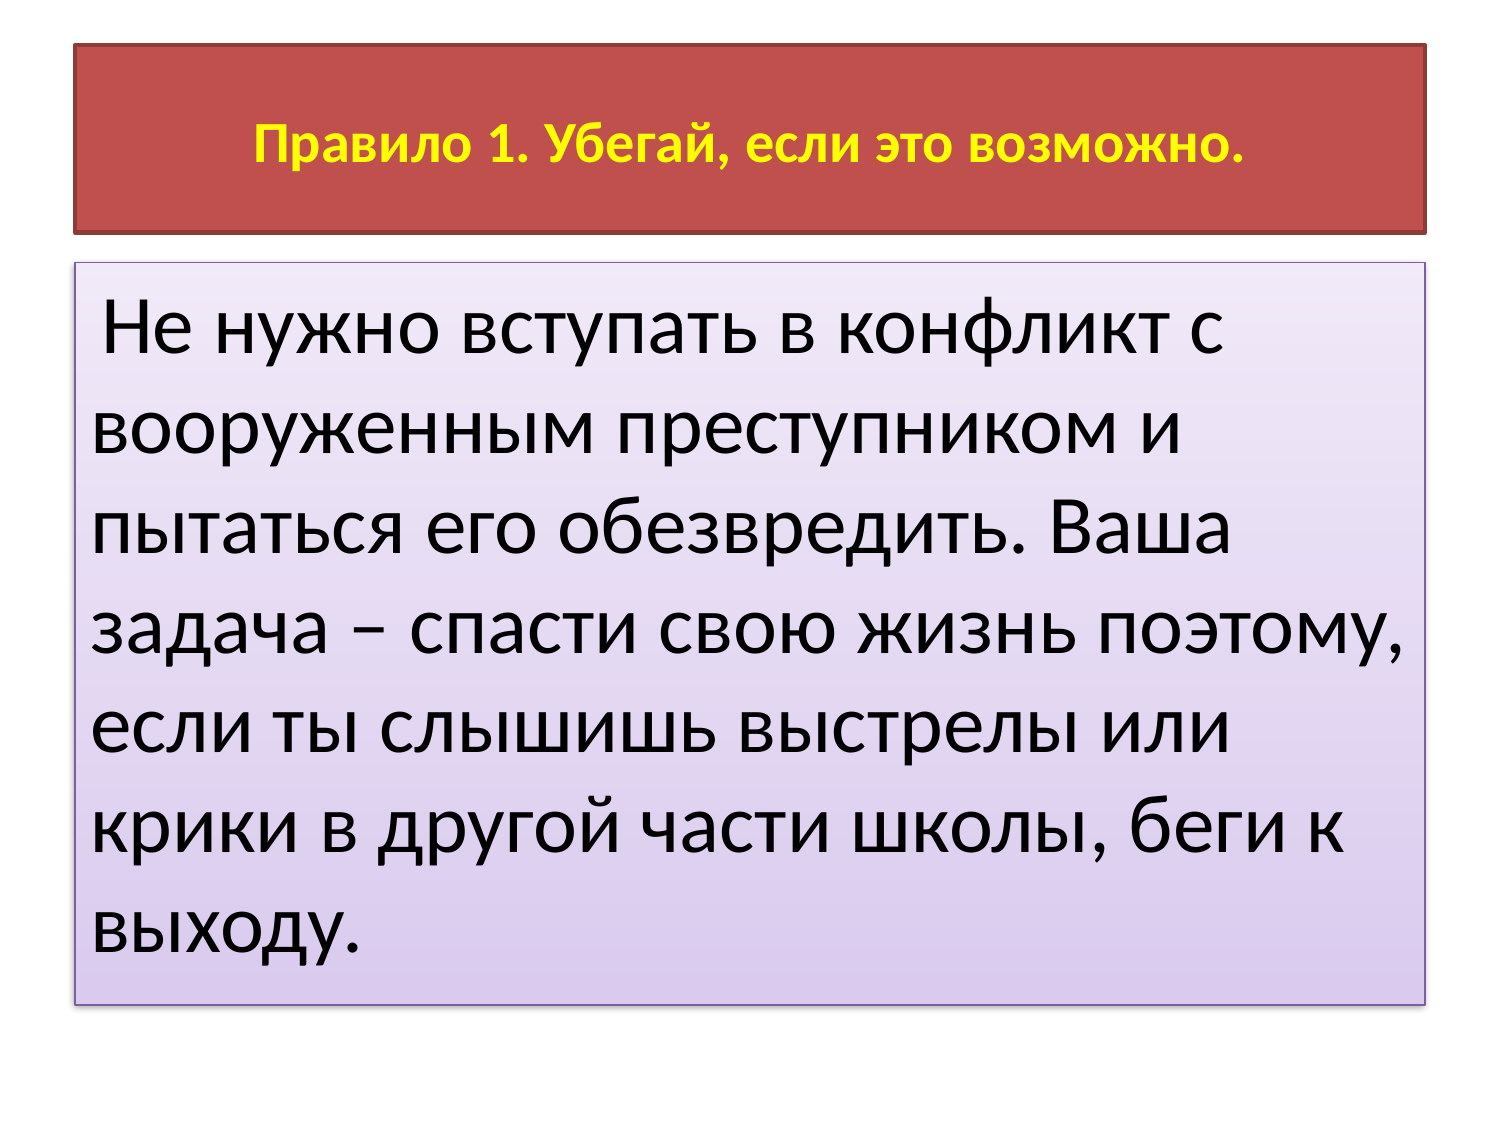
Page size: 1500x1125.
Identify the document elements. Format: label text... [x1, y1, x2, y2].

title Правило 1. Убегай, если это возможно. [73, 43, 1427, 235]
list Не нужно вступать в конфликт с вооруженным преступником и пытаться его обезвредить. Ваша задача – спасти свою жизнь поэтому, если ты слышишь выстрелы или крики в другой части школы, беги к выходу. [74, 262, 1426, 1006]
